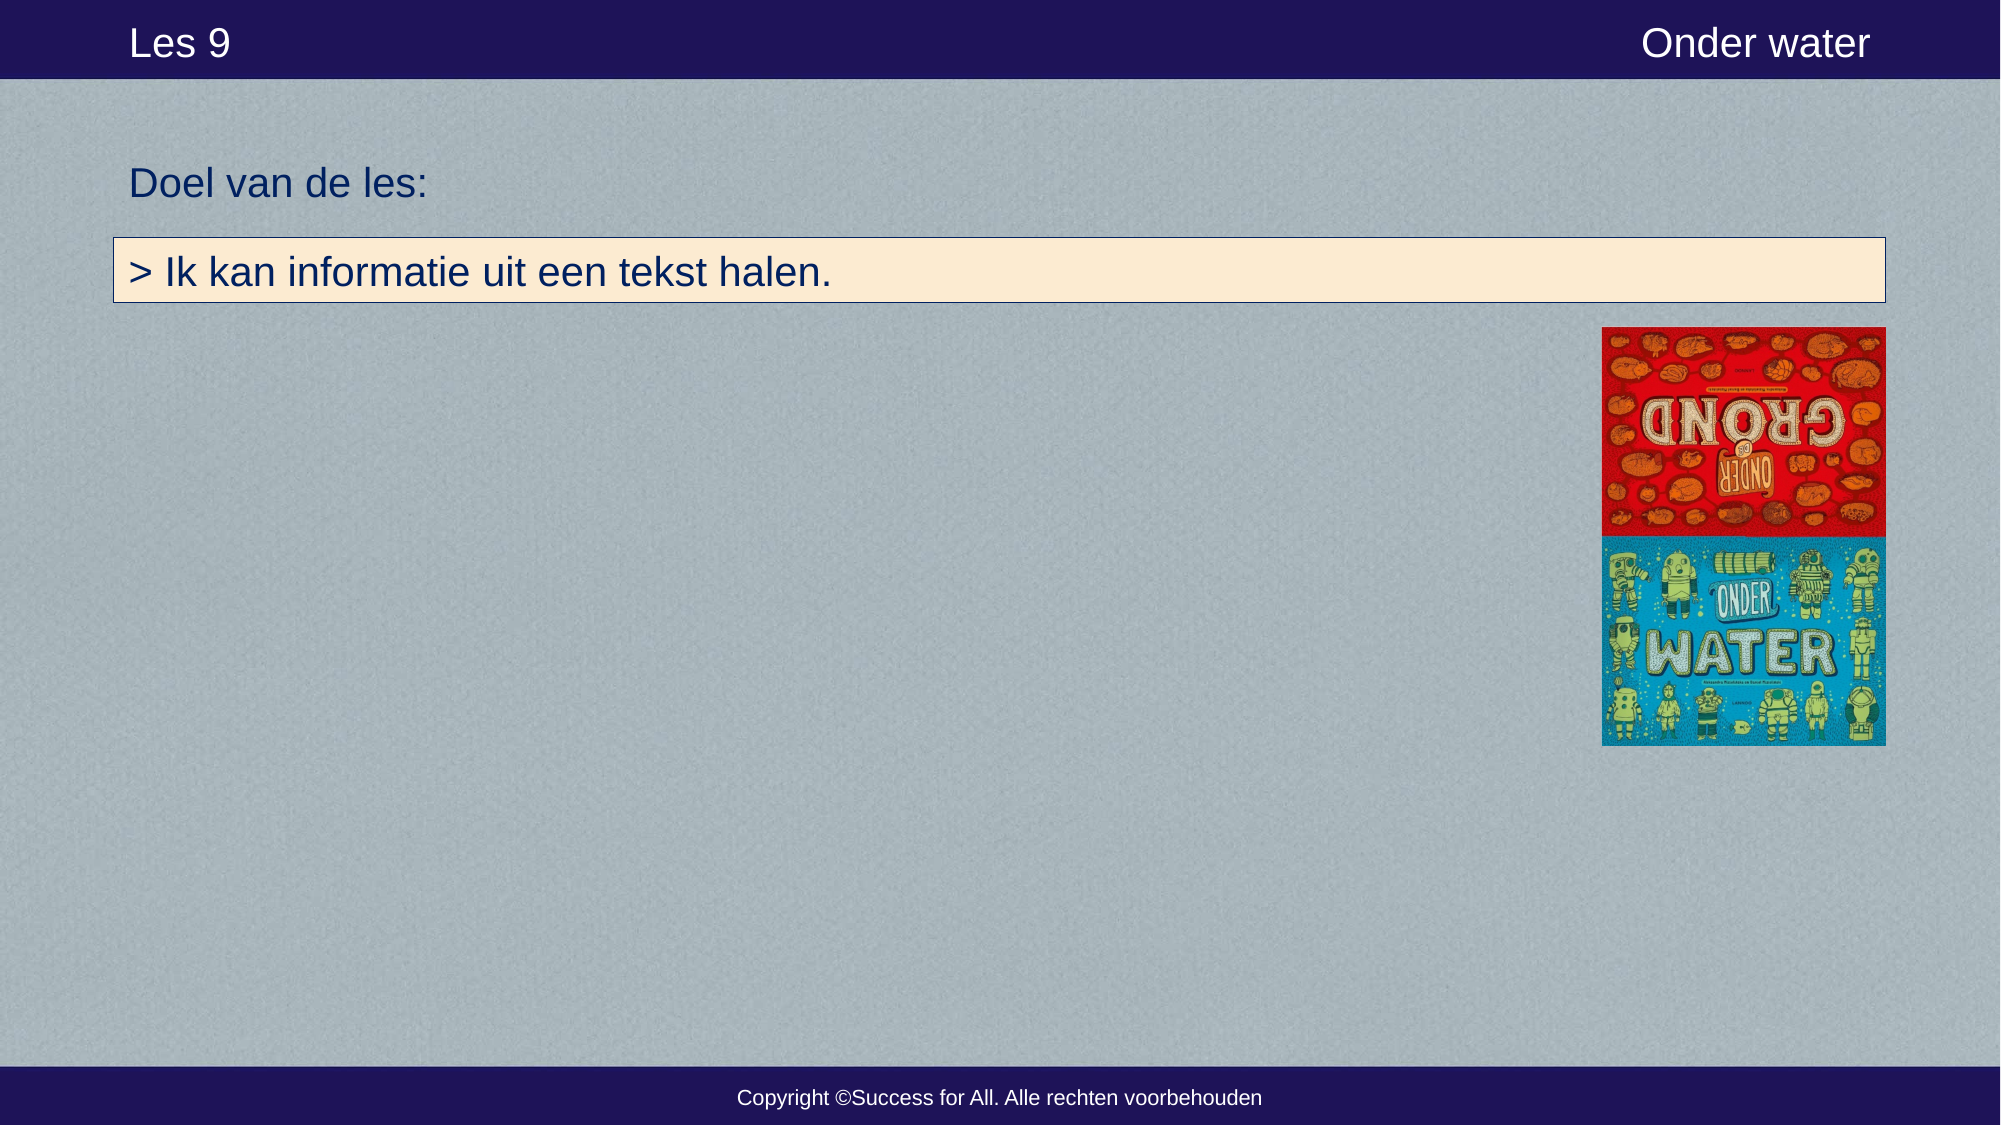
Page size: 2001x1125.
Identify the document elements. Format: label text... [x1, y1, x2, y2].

picture [0, 0, 2001, 1125]
text_box Doel van de les: [113, 148, 1635, 214]
text_box Onder water [999, 8, 1886, 73]
text_box Copyright ©Success for All. Alle rechten voorbehouden [0, 1076, 2000, 1125]
text_box > Ik kan informatie uit een tekst halen. [113, 237, 1886, 303]
text_box Les 9 [114, 8, 354, 73]
